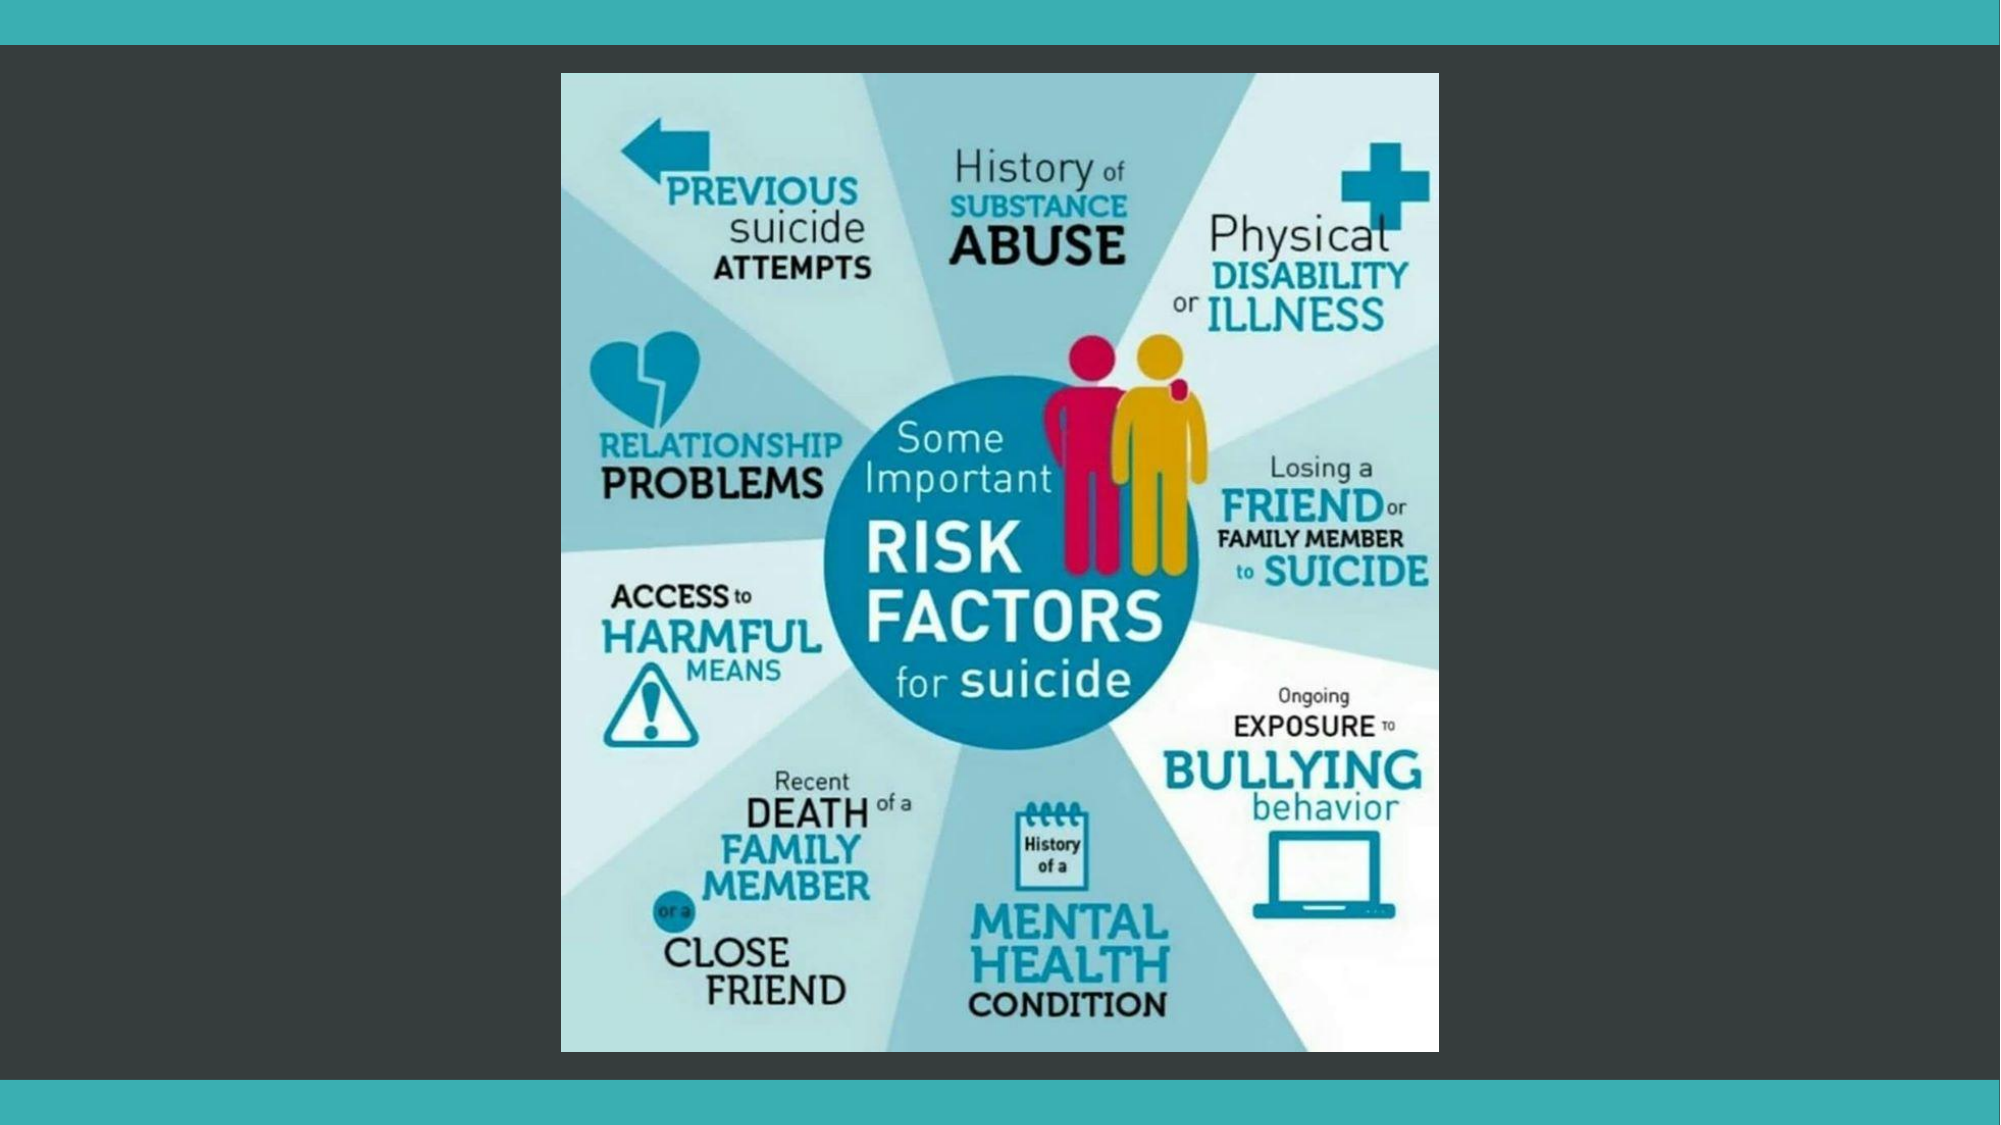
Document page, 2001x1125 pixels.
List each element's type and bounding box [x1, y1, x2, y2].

picture [561, 73, 1439, 1052]
